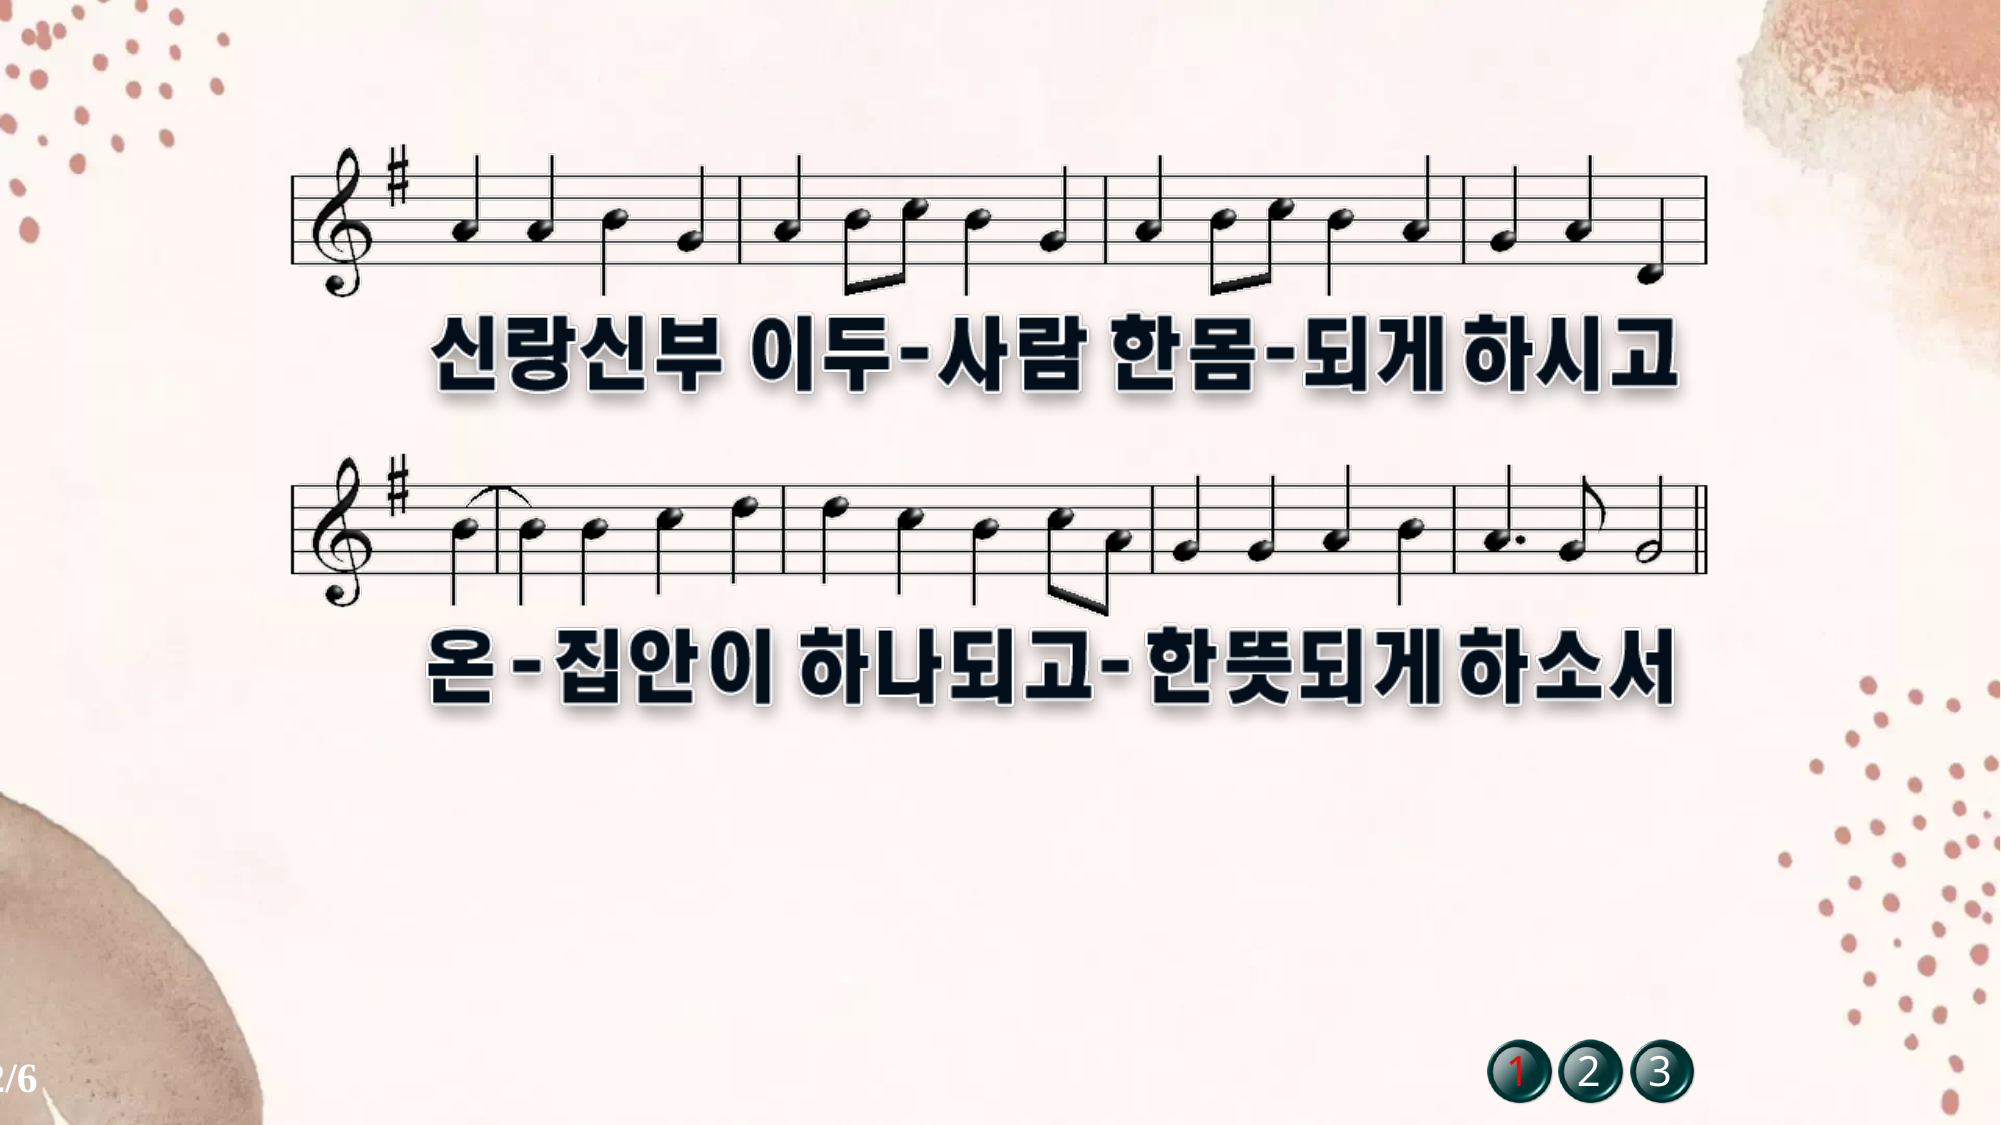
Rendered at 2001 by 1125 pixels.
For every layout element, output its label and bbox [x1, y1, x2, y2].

text_box [1484, 1035, 1555, 1106]
text_box [1627, 1035, 1697, 1106]
picture [0, 0, 2001, 1125]
text_box [1555, 1035, 1626, 1106]
